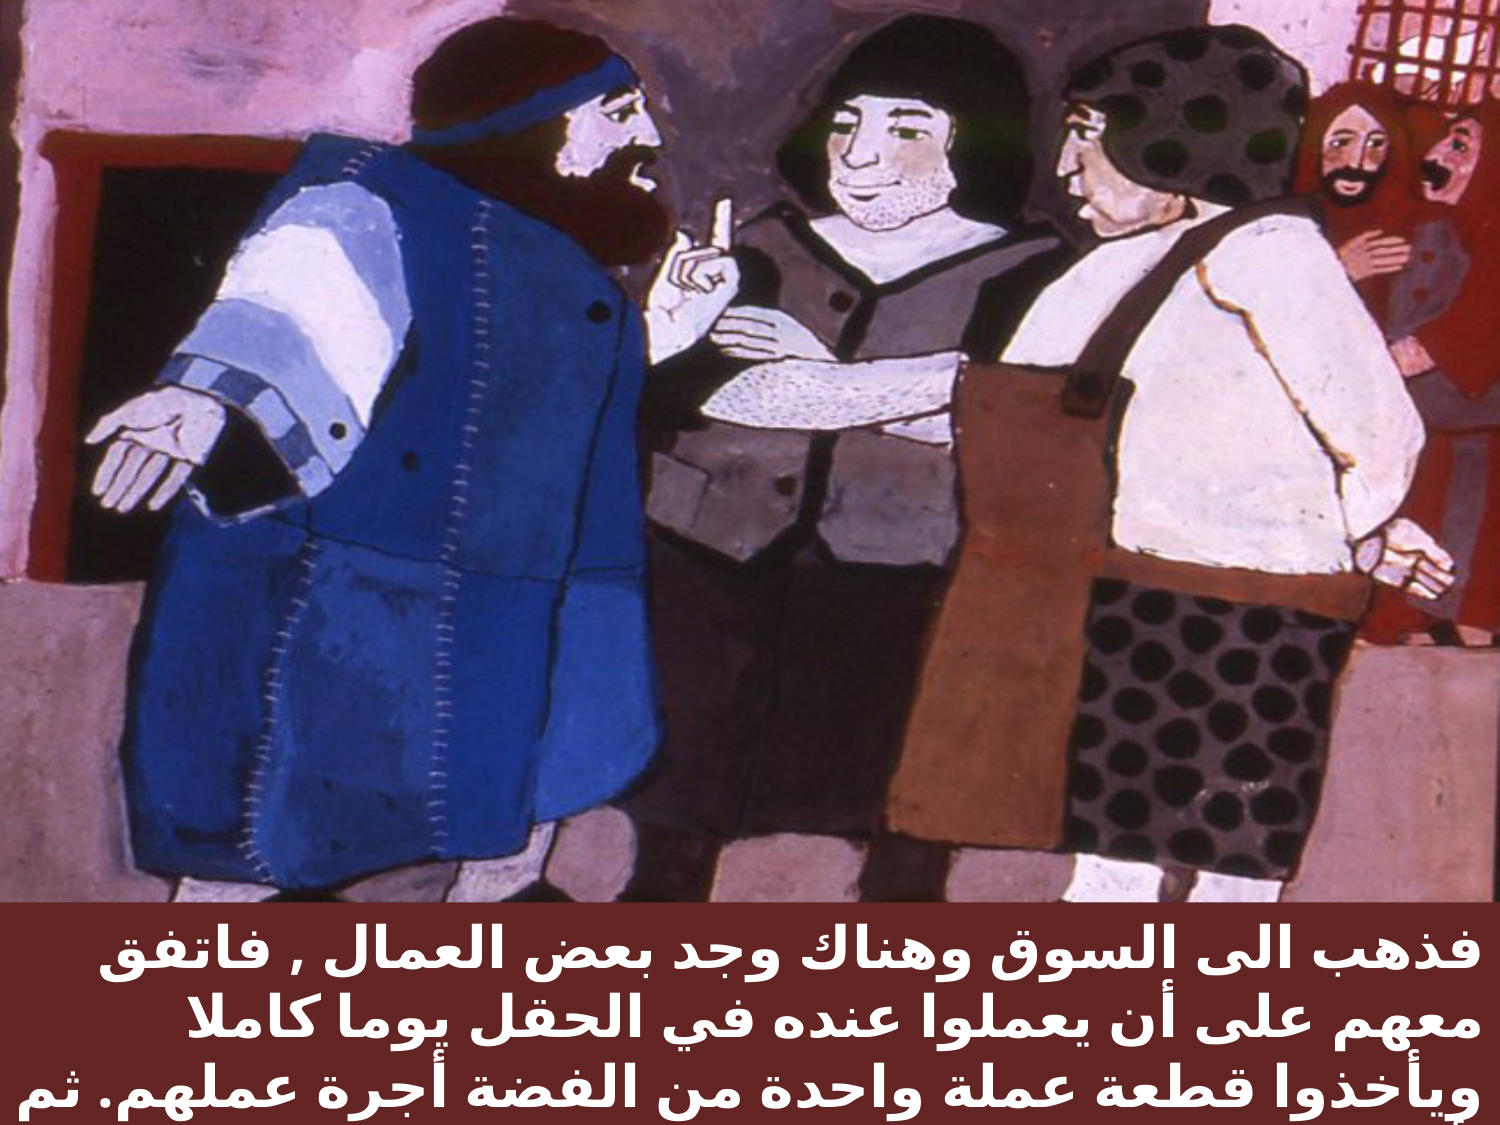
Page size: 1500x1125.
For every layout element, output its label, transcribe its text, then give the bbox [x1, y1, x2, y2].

picture [0, 0, 1500, 903]
text_box فذهب الى السوق وهناك وجد بعض العمال , فاتفق معهم على أن يعملوا عنده في الحقل يوما كاملا ويأخذوا قطعة عملة واحدة من الفضة أجرة عملهم. ثم أرسلهم الى حقله. [0, 909, 1500, 1125]
